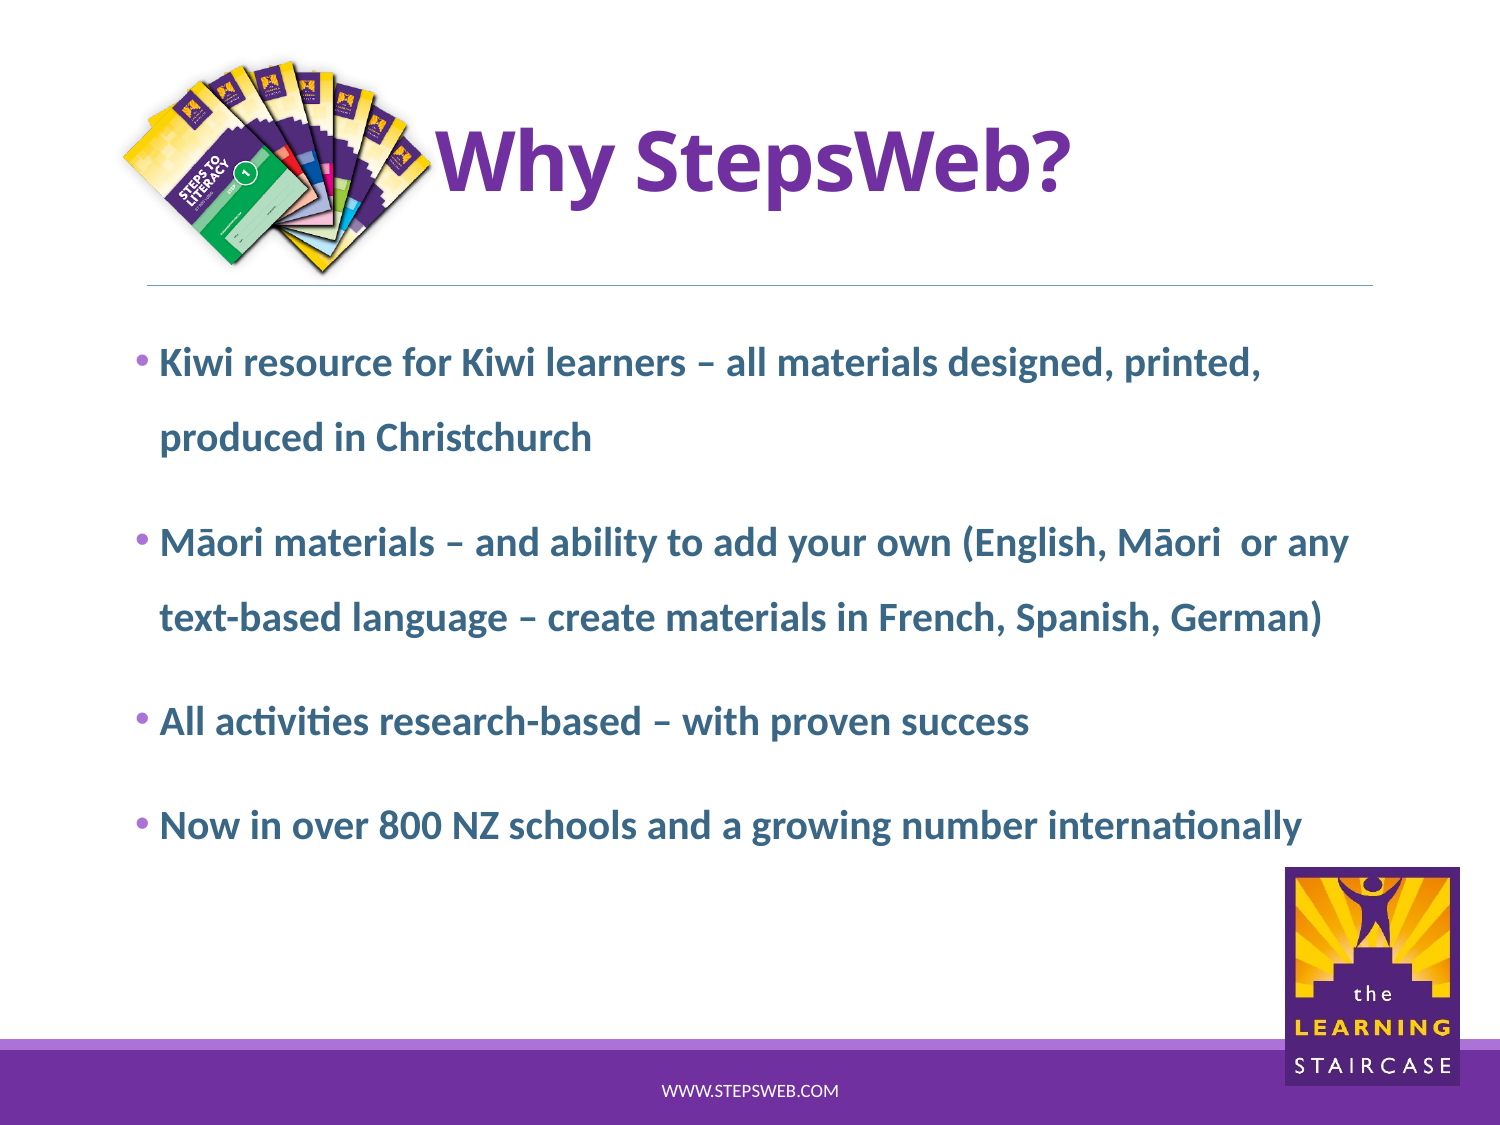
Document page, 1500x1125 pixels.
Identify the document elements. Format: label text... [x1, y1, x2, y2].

footer www.stepsweb.com [453, 1059, 1047, 1120]
title Why StepsWeb? [447, 47, 1373, 285]
picture [111, 48, 442, 286]
list Kiwi resource for Kiwi learners – all materials designed, printed, produced in Christchurch Māori materials – and ability to add your own (English, Māori or any text-based language – create materials in French, Spanish, German) All activities research-based – with proven success Now in over 800 NZ schools and a growing number internationally [135, 302, 1373, 963]
picture [1284, 867, 1461, 1086]
